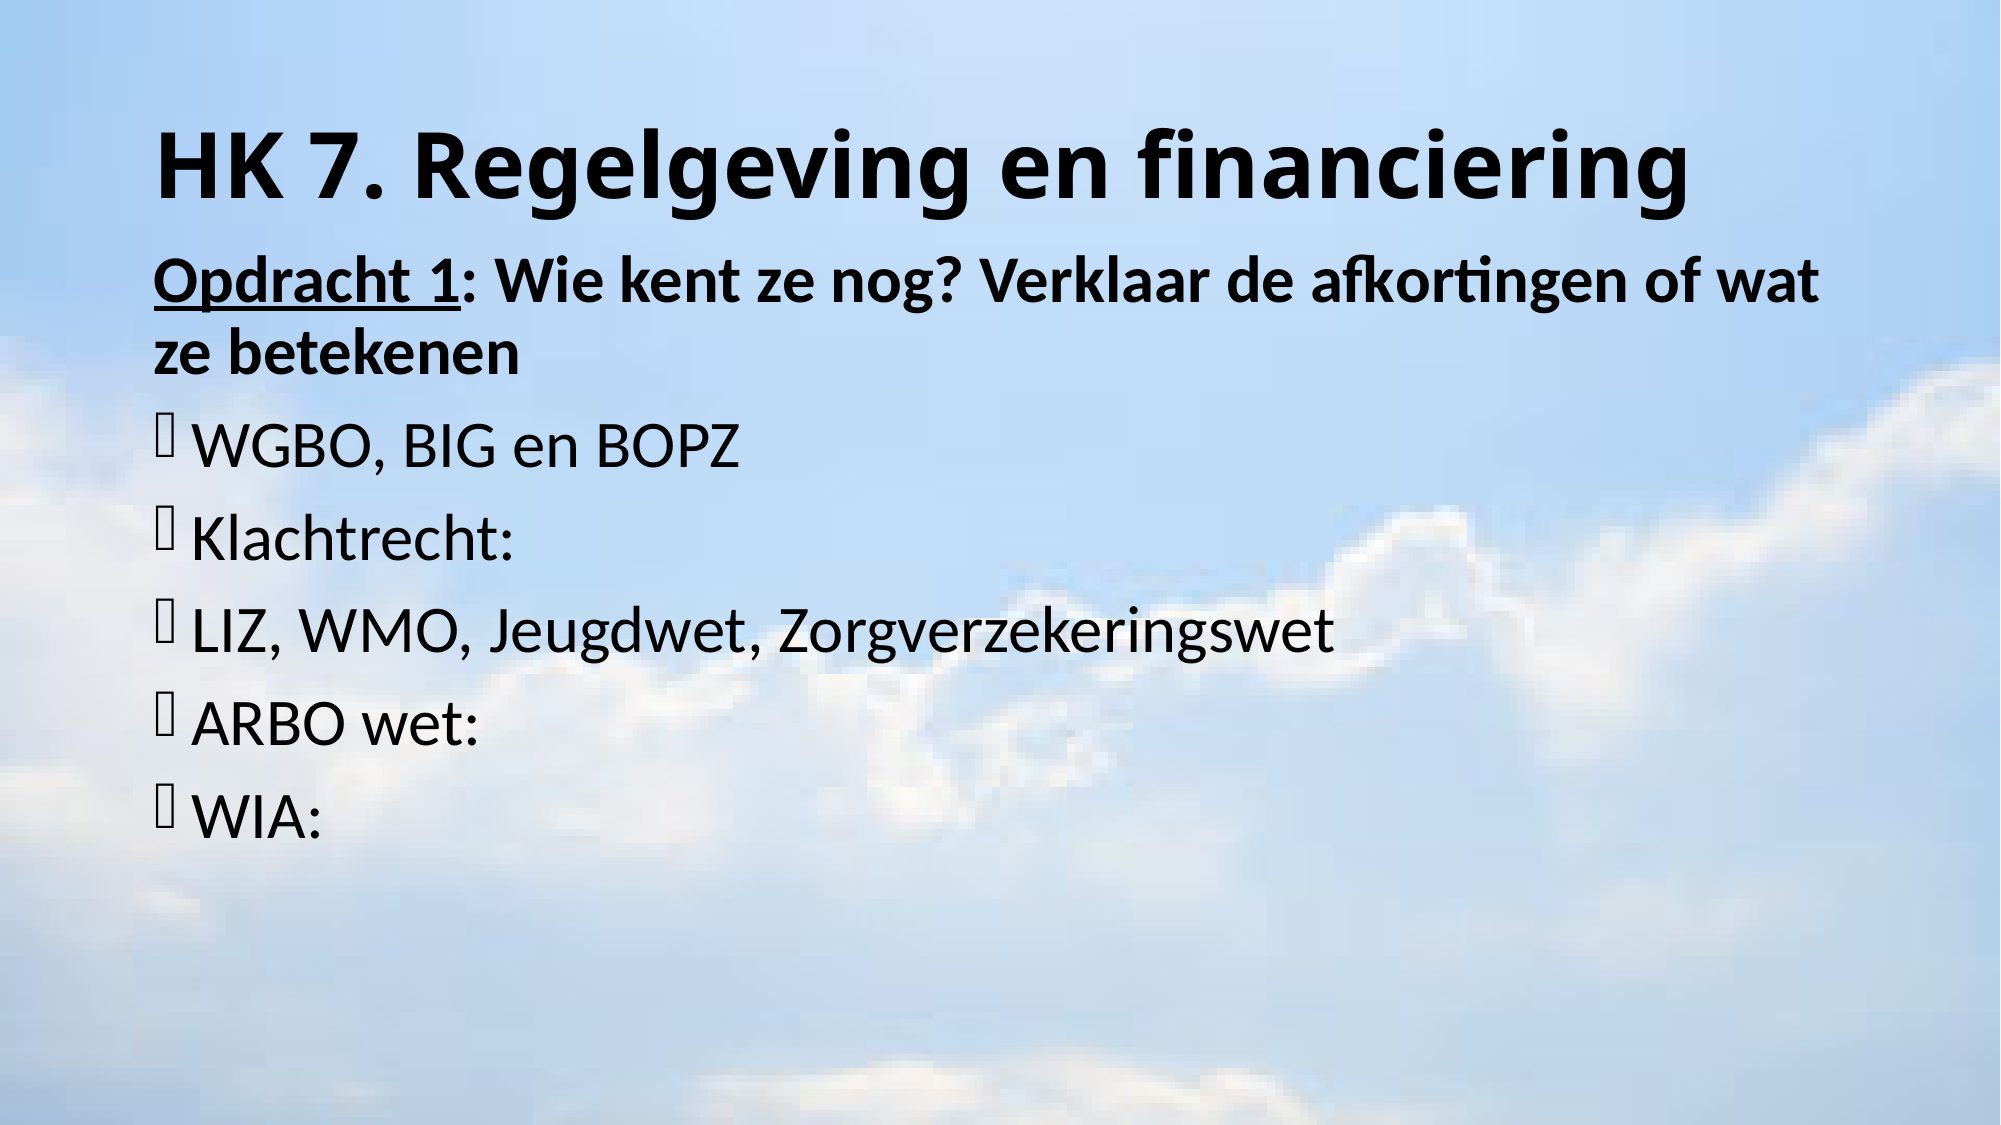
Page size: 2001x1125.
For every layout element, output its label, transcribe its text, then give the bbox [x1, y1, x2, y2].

list Opdracht 1: Wie kent ze nog? Verklaar de afkortingen of wat ze betekenen WGBO, BIG en BOPZ Klachtrecht: LIZ, WMO, Jeugdwet, Zorgverzekeringswet ARBO wet: WIA: [138, 236, 1864, 1114]
title HK 7. Regelgeving en financiering [138, 60, 1864, 236]
picture [0, 0, 2001, 1125]
